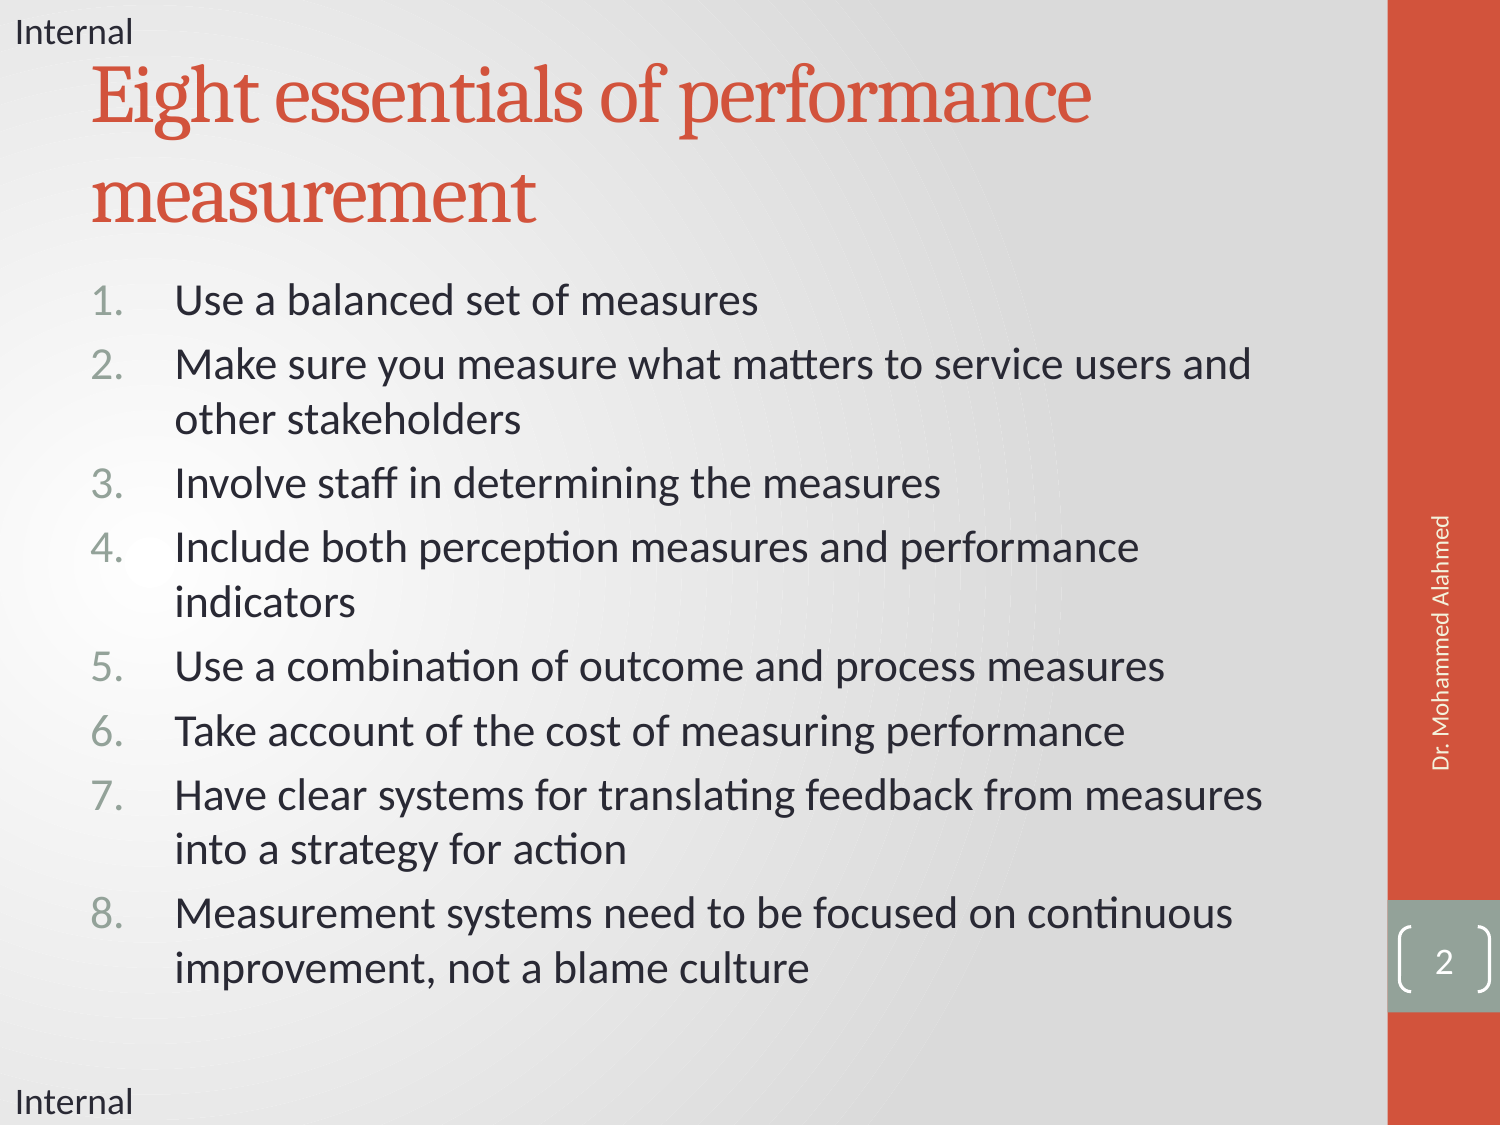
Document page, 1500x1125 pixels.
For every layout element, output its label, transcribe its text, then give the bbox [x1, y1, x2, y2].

list Use a balanced set of measures Make sure you measure what matters to service users and other stakeholders Involve staff in determining the measures Include both perception measures and performance indicators Use a combination of outcome and process measures Take account of the cost of measuring performance Have clear systems for translating feedback from measures into a strategy for action Measurement systems need to be focused on continuous improvement, not a blame culture [75, 262, 1325, 1050]
slide_number 2 [1397, 925, 1492, 994]
footer Dr. Mohammed Alahmed [1408, 500, 1469, 889]
title Eight essentials of performance measurement [75, 45, 1325, 233]
